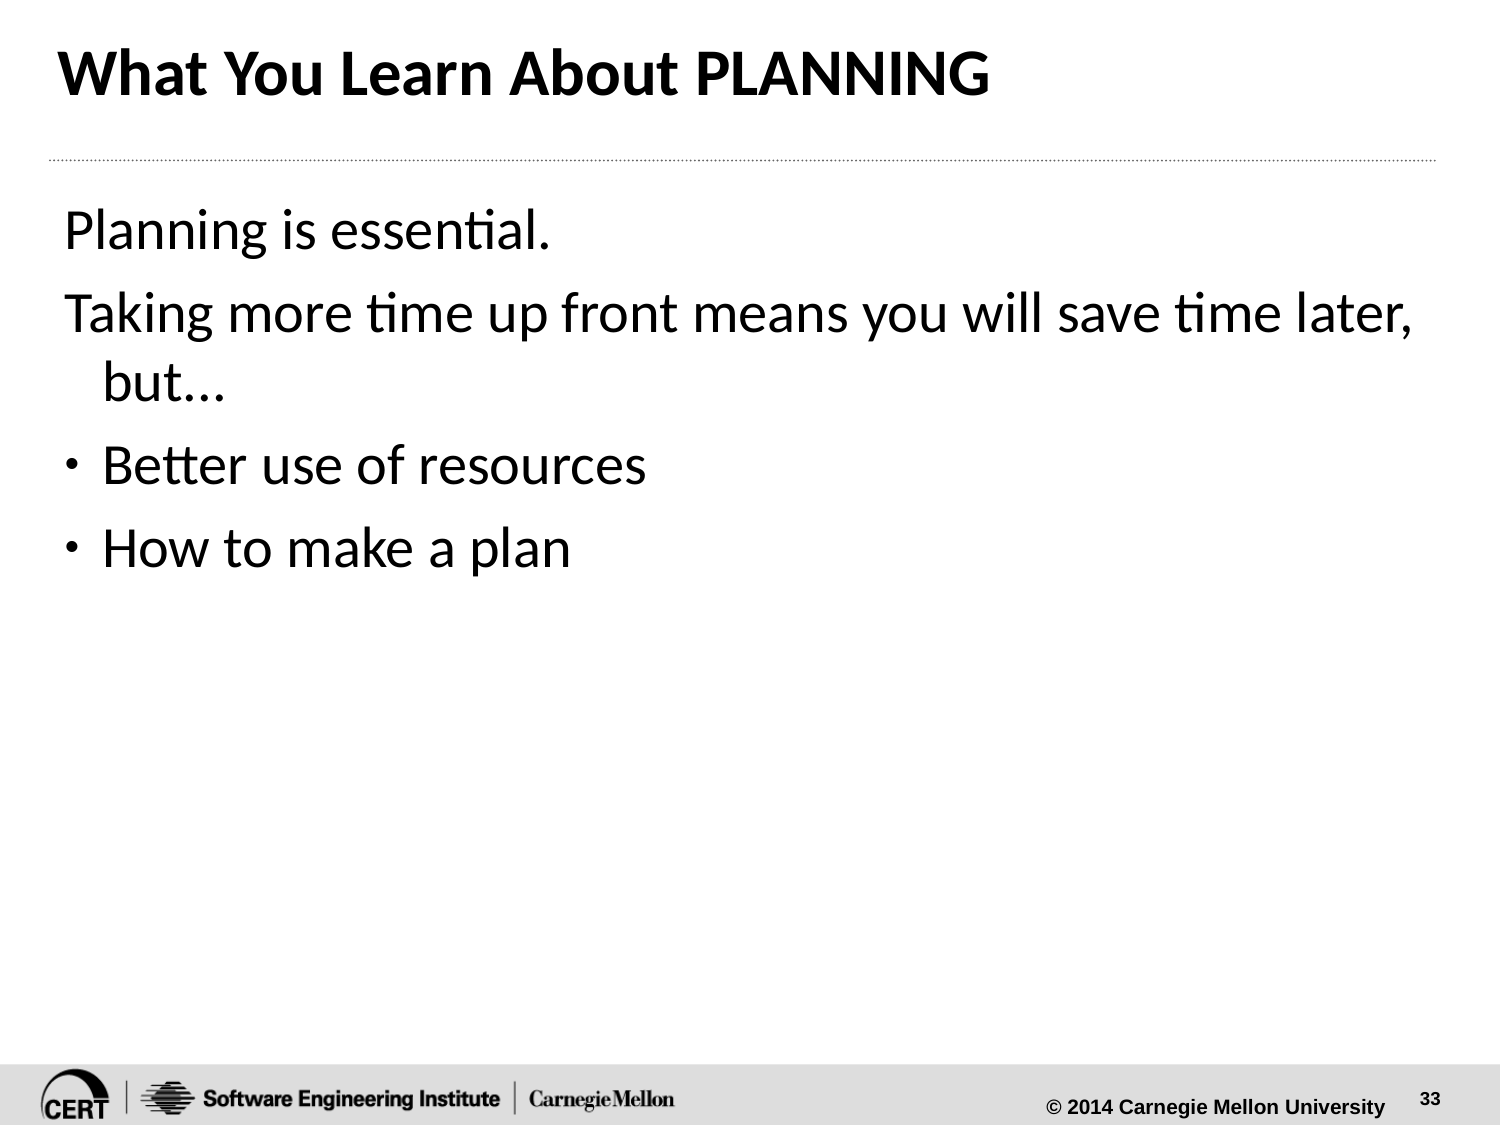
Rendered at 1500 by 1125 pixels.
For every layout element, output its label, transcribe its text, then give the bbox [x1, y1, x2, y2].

title What You Learn About PLANNING [42, 37, 1434, 155]
list Planning is essential. Taking more time up front means you will save time later, but... Better use of resources How to make a plan [49, 187, 1438, 1001]
picture [24, 1065, 688, 1125]
